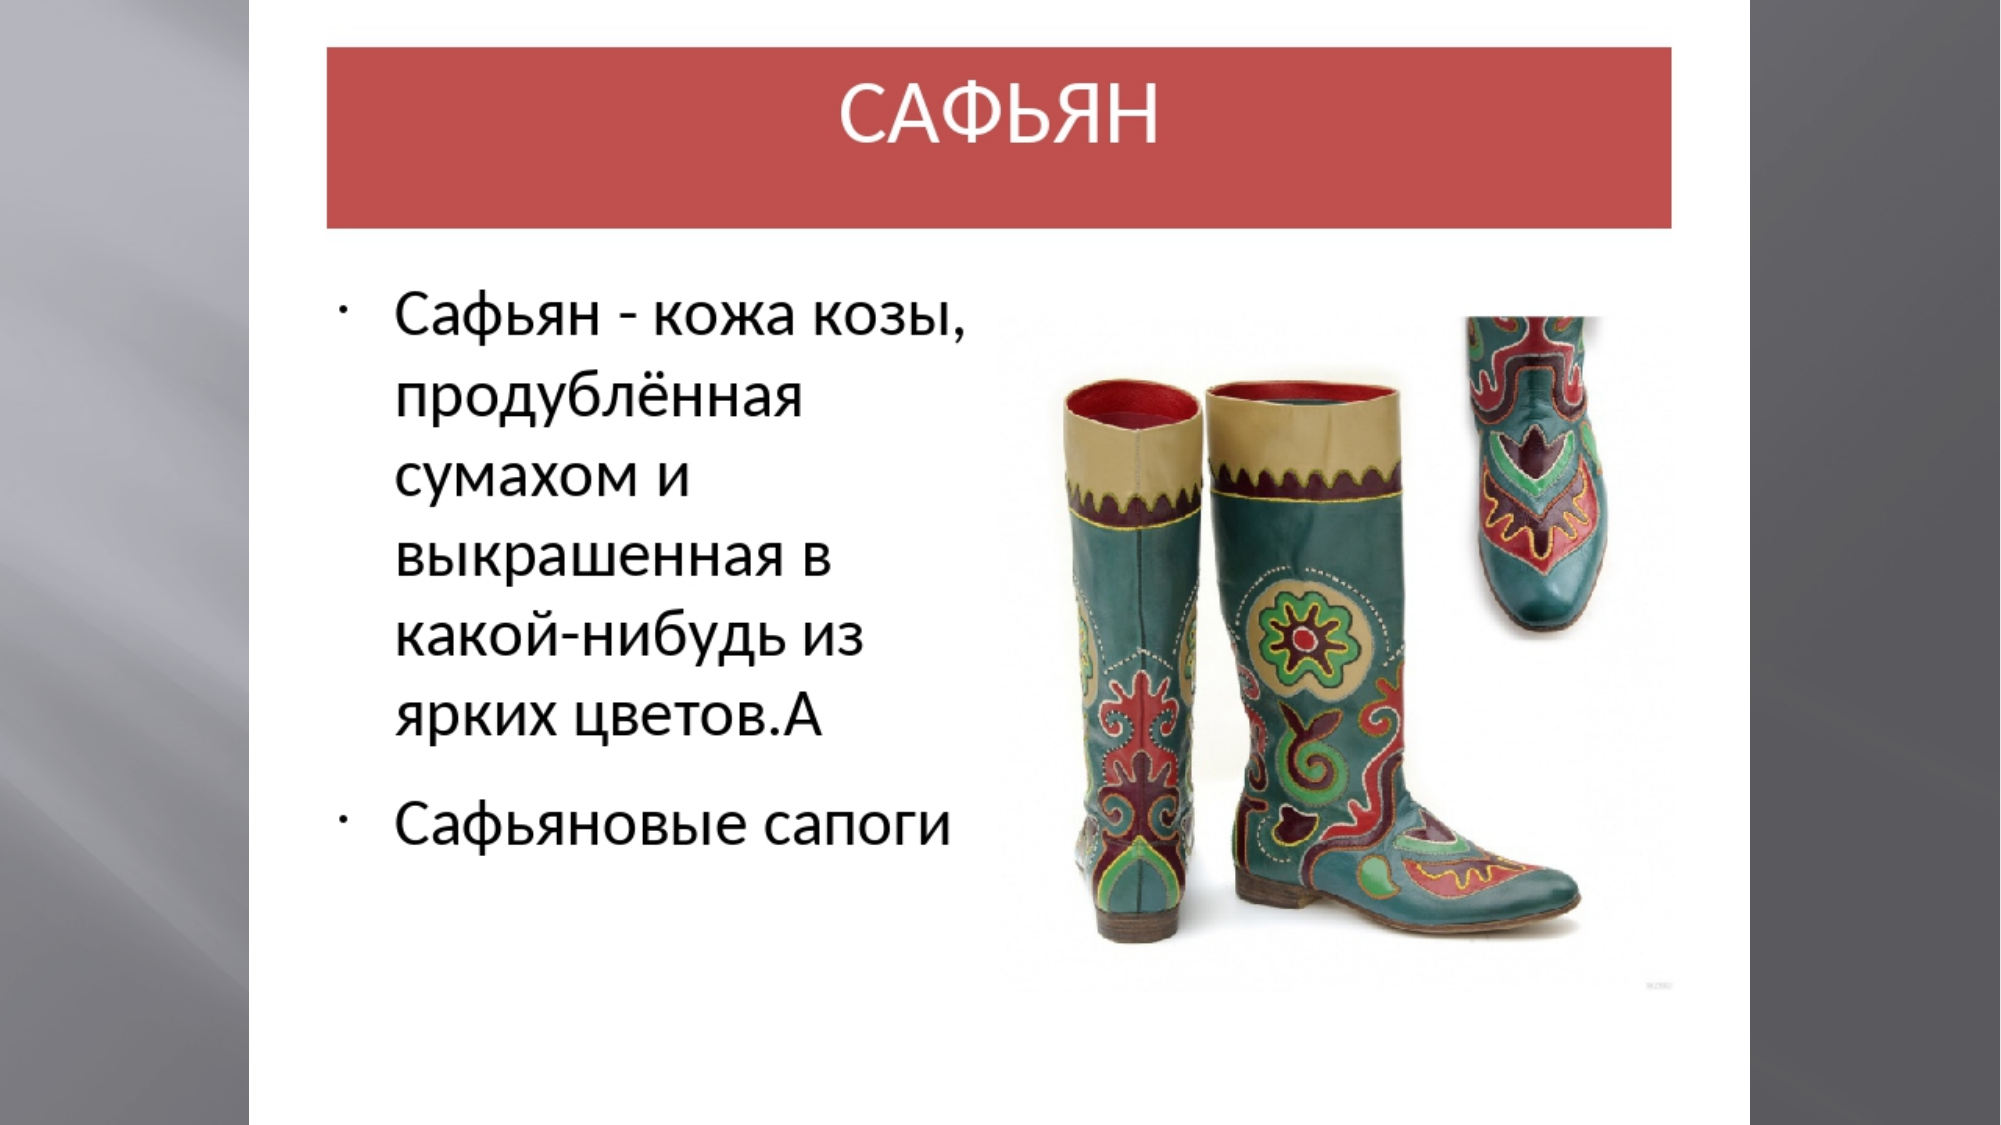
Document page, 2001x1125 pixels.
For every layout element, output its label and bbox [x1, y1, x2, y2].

picture [249, 0, 1751, 1125]
